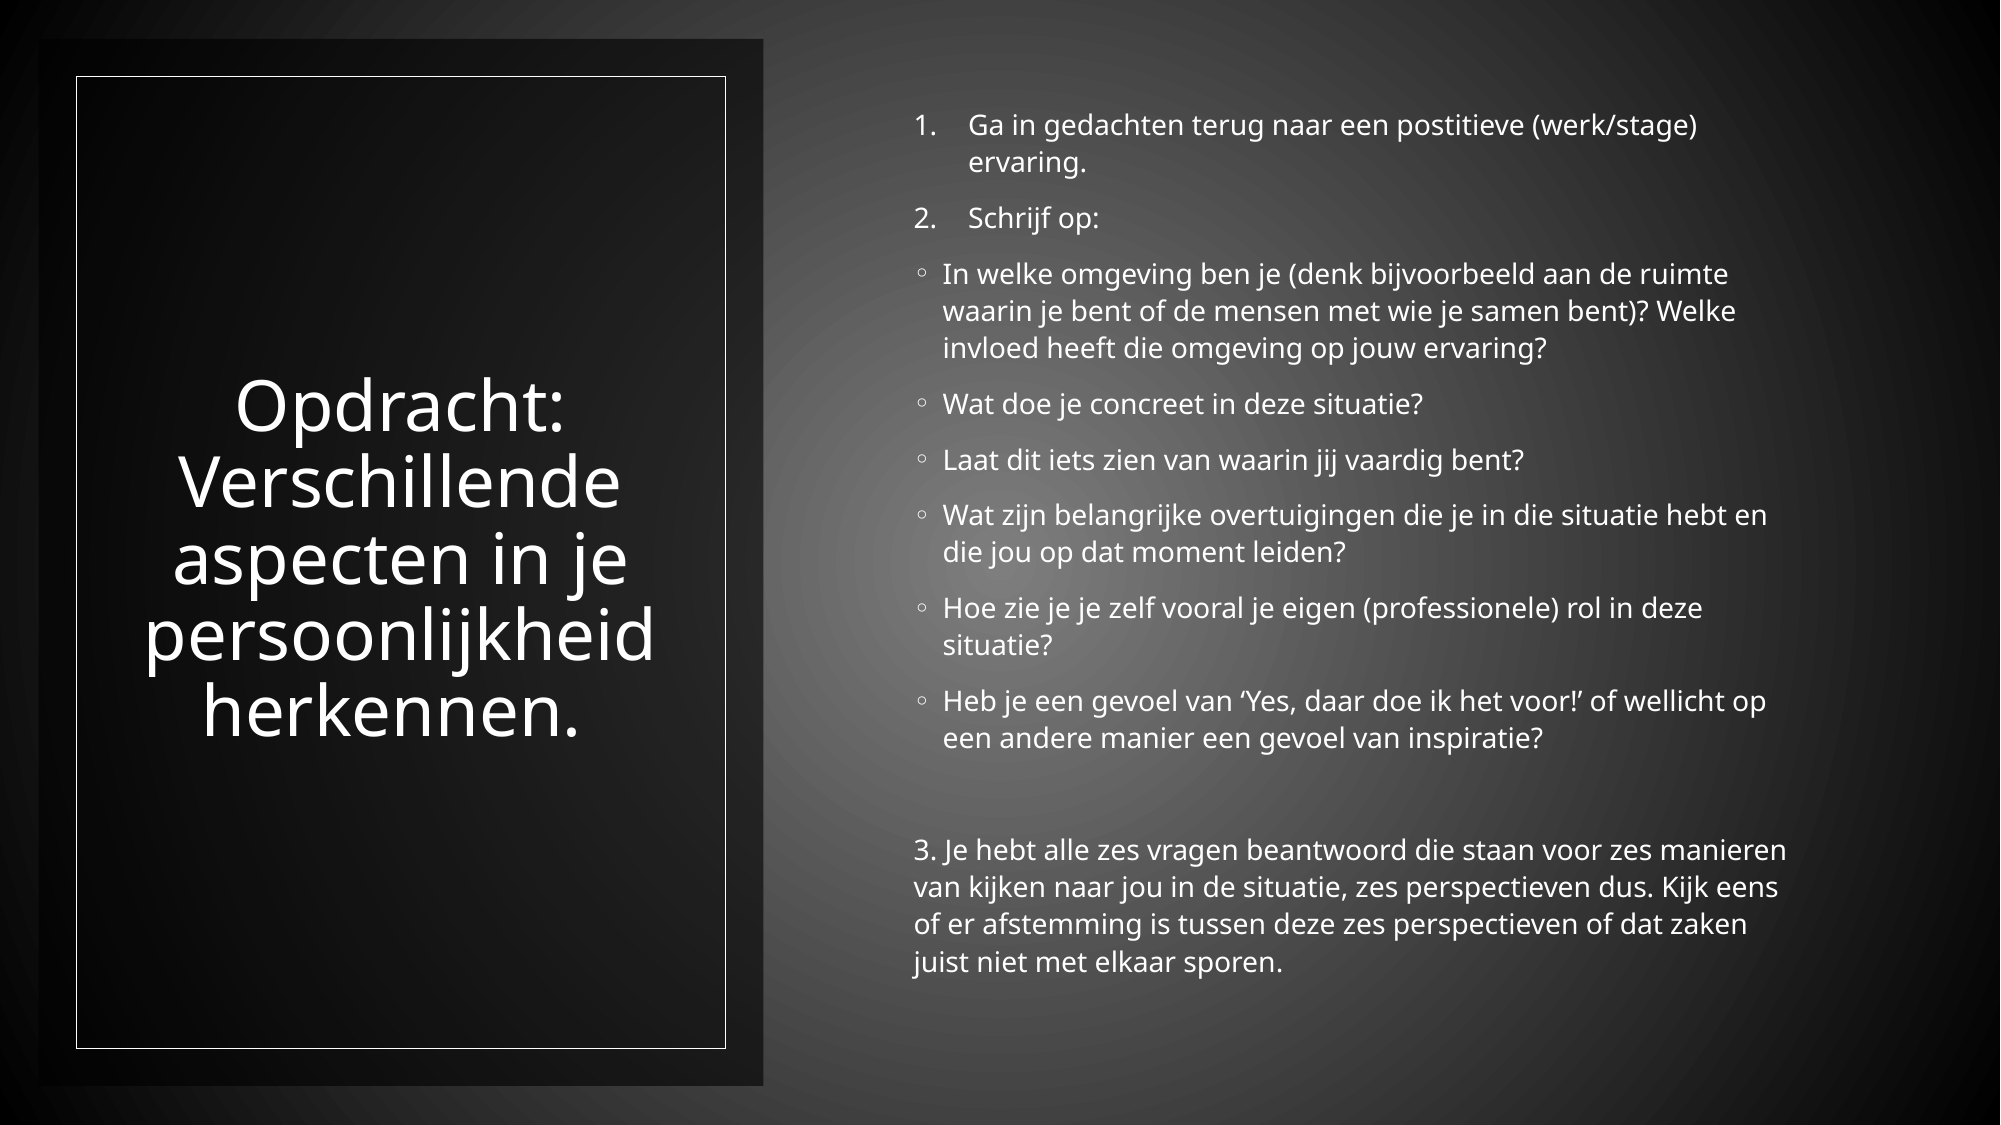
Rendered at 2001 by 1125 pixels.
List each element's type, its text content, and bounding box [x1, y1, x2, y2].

text_box [38, 38, 764, 1086]
text_box [0, 0, 2000, 1125]
text_box [76, 76, 726, 1049]
title Opdracht: Verschillende aspecten in je persoonlijkheid herkennen. [110, 143, 692, 980]
list Ga in gedachten terug naar een postitieve (werk/stage) ervaring. Schrijf op: In welke omgeving ben je (denk bijvoorbeeld aan de ruimte waarin je bent of de mensen met wie je samen bent)? Welke invloed heeft die omgeving op jouw ervaring? Wat doe je concreet in deze situatie? Laat dit iets zien van waarin jij vaardig bent? Wat zijn belangrijke overtuigingen die je in die situatie hebt en die jou op dat moment leiden? Hoe zie je je zelf vooral je eigen (professionele) rol in deze situatie? Heb je een gevoel van ‘Yes, daar doe ik het voor!’ of wellicht op een andere manier een gevoel van inspiratie? 3. Je hebt alle zes vragen beantwoord die staan voor zes manieren van kijken naar jou in de situatie, zes perspectieven dus. Kijk eens of er afstemming is tussen deze zes perspectieven of dat zaken juist niet met elkaar sporen. [898, 91, 1825, 990]
